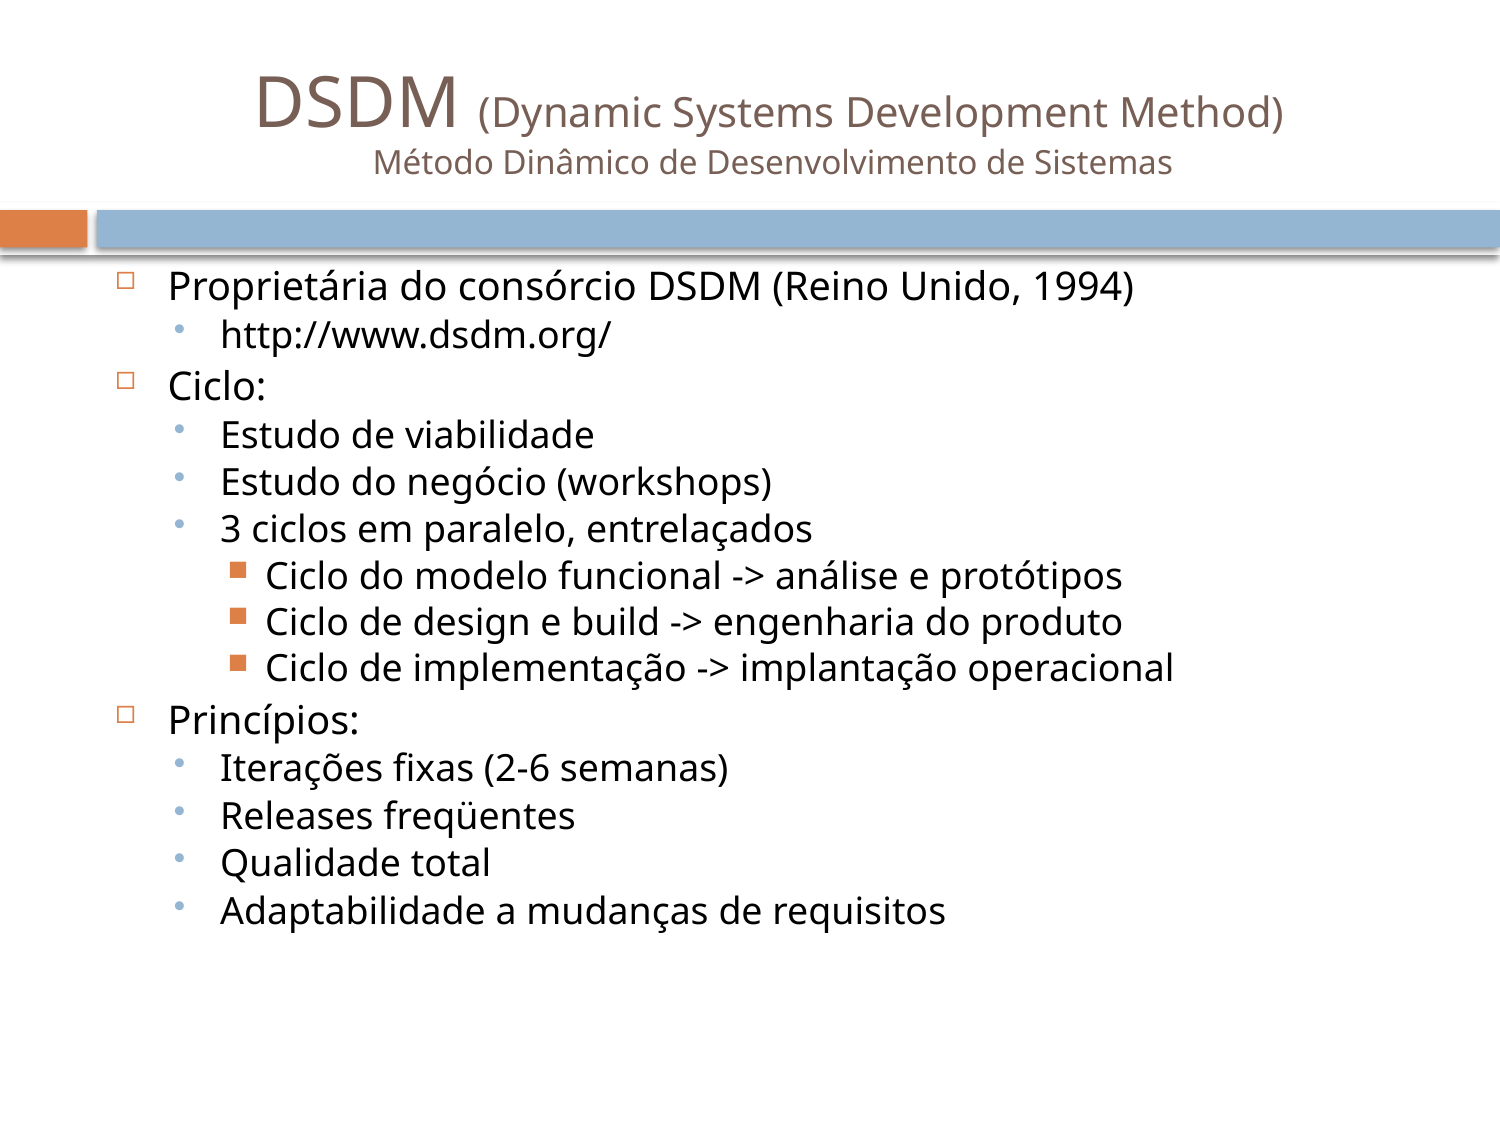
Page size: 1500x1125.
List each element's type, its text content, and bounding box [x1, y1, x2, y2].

list Proprietária do consórcio DSDM (Reino Unido, 1994) http://www.dsdm.org/ Ciclo: Estudo de viabilidade Estudo do negócio (workshops) 3 ciclos em paralelo, entrelaçados Ciclo do modelo funcional -> análise e protótipos Ciclo de design e build -> engenharia do produto Ciclo de implementação -> implantação operacional Princípios: Iterações fixas (2-6 semanas) Releases freqüentes Qualidade total Adaptabilidade a mudanças de requisitos [100, 262, 1438, 1005]
title DSDM (Dynamic Systems Development Method) Método Dinâmico de Desenvolvimento de Sistemas [100, 37, 1438, 200]
